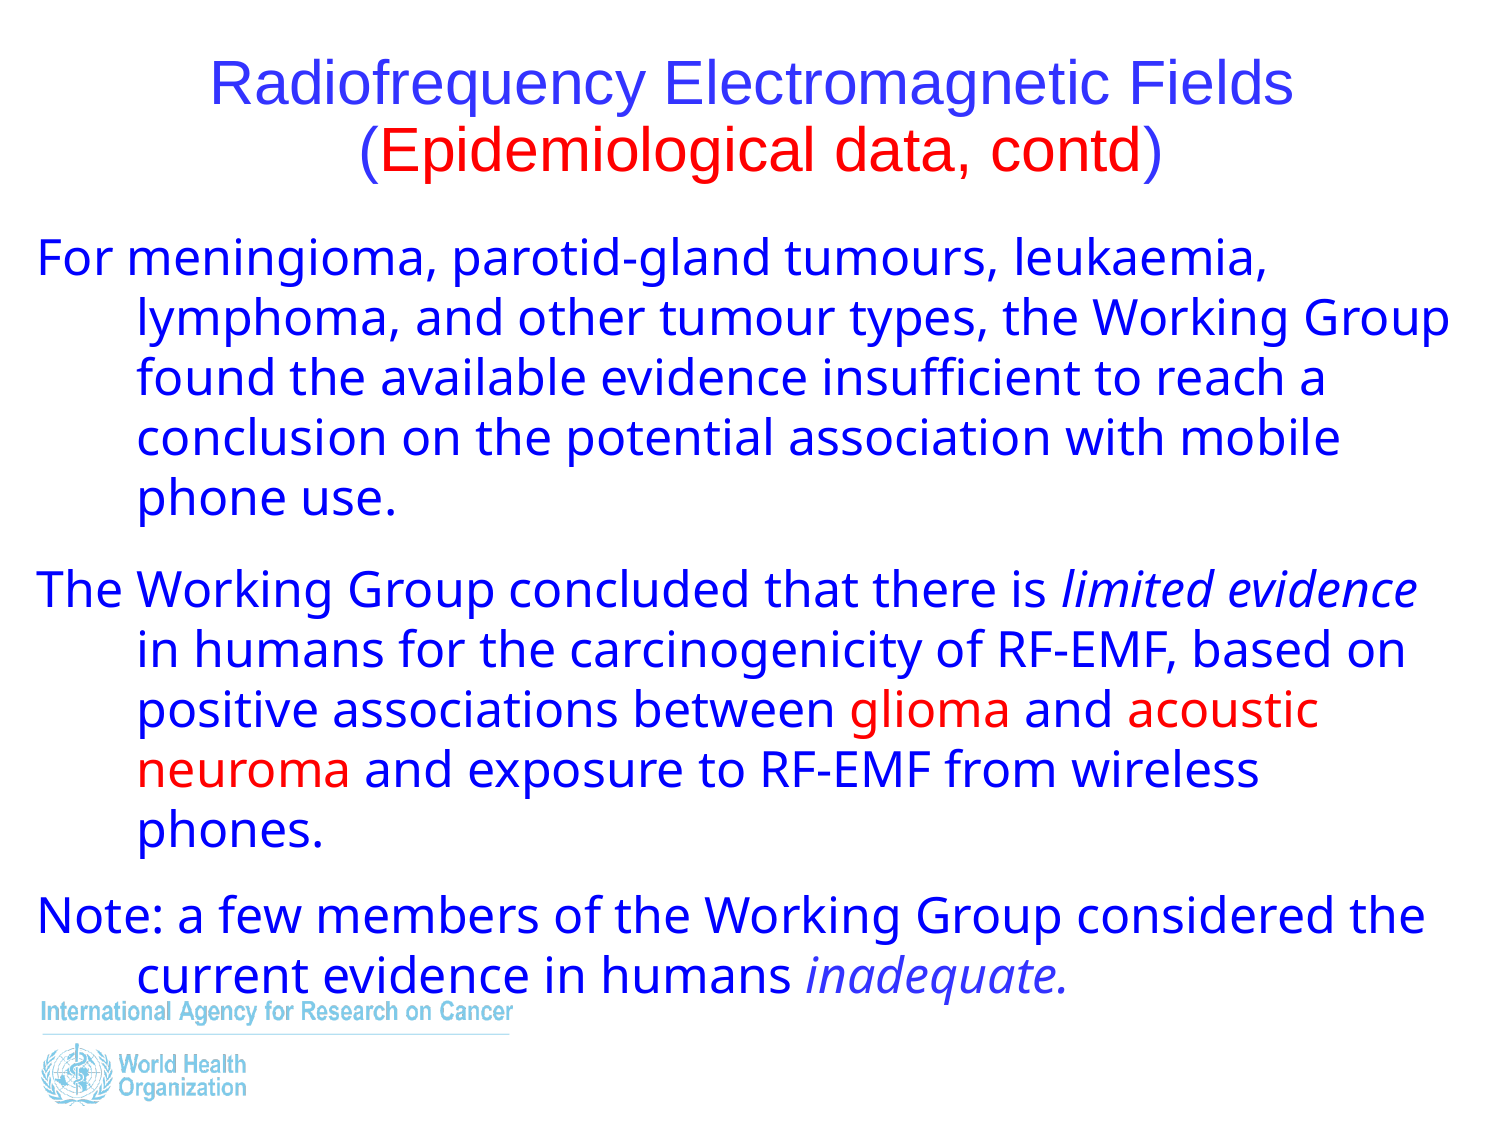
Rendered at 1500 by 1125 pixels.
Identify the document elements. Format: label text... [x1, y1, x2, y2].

picture [41, 999, 513, 1106]
list For meningioma, parotid-gland tumours, leukaemia, lymphoma, and other tumour types, the Working Group found the available evidence insufficient to reach a conclusion on the potential association with mobile phone use. The Working Group concluded that there is limited evidence in humans for the carcinogenicity of RF-EMF, based on positive associations between glioma and acoustic neuroma and exposure to RF-EMF from wireless phones. Note: a few members of the Working Group considered the current evidence in humans inadequate. [21, 217, 1478, 937]
title Radiofrequency Electromagnetic Fields (Epidemiological data, contd) [95, 42, 1411, 193]
